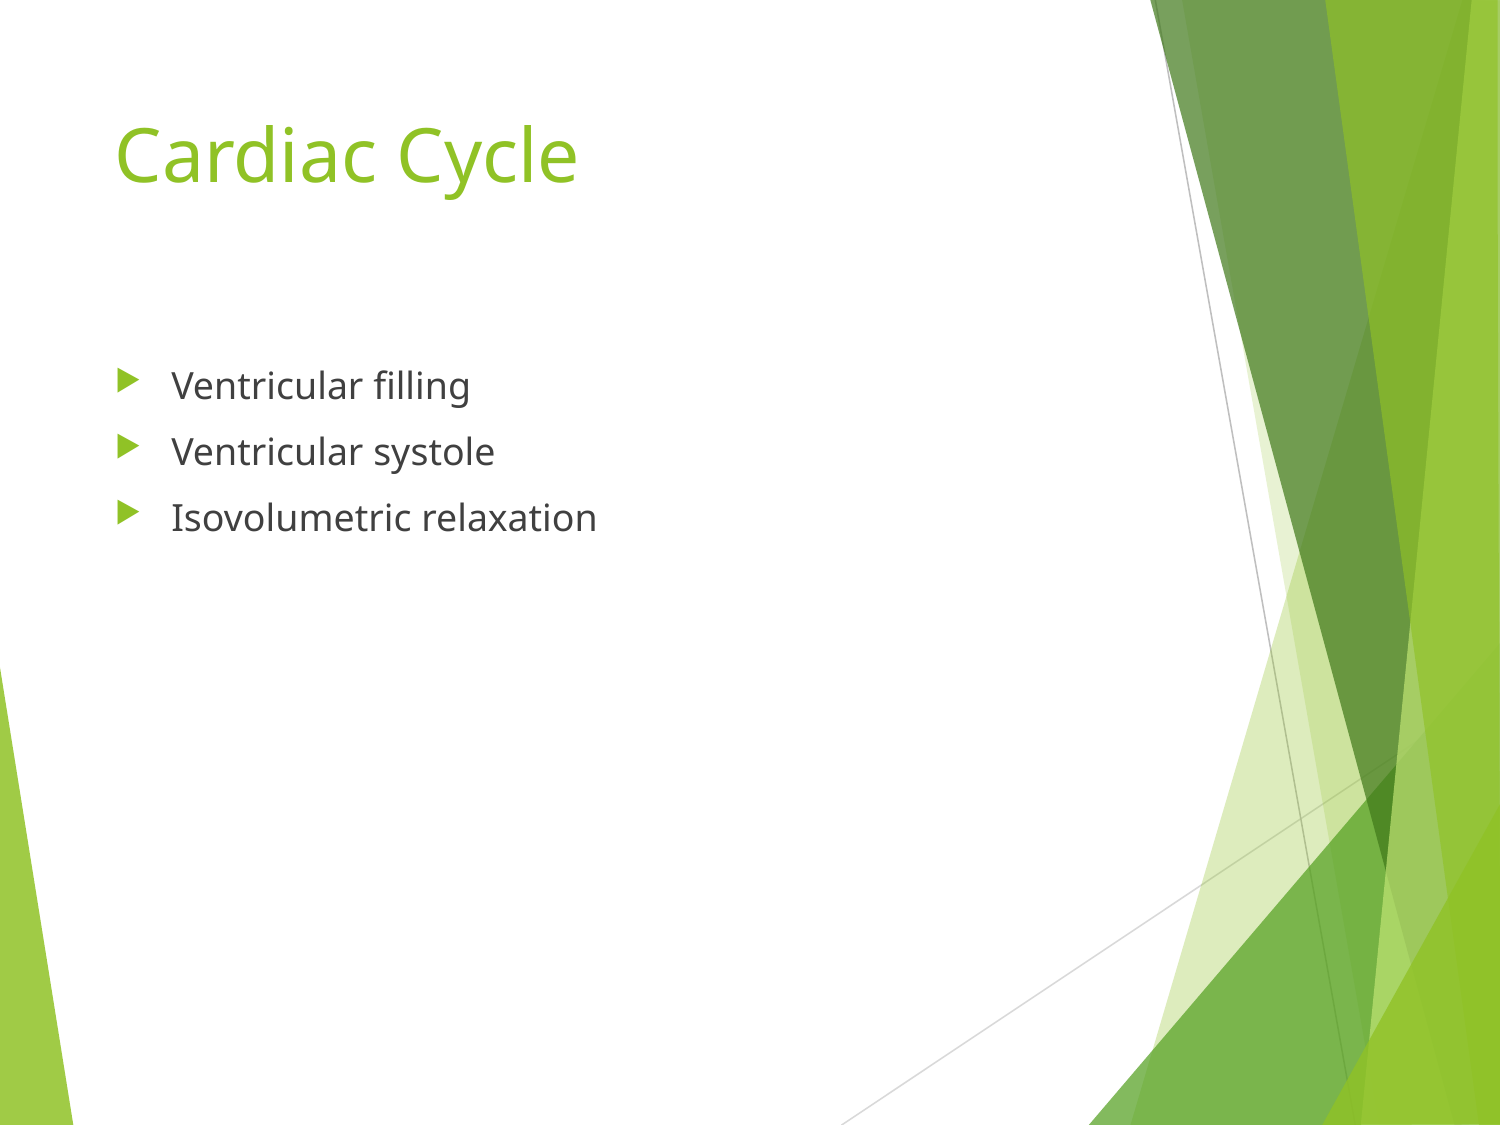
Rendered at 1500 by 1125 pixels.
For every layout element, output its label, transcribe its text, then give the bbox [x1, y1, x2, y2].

title Cardiac Cycle [99, 99, 1142, 317]
list Ventricular filling Ventricular systole Isovolumetric relaxation [99, 354, 1142, 992]
